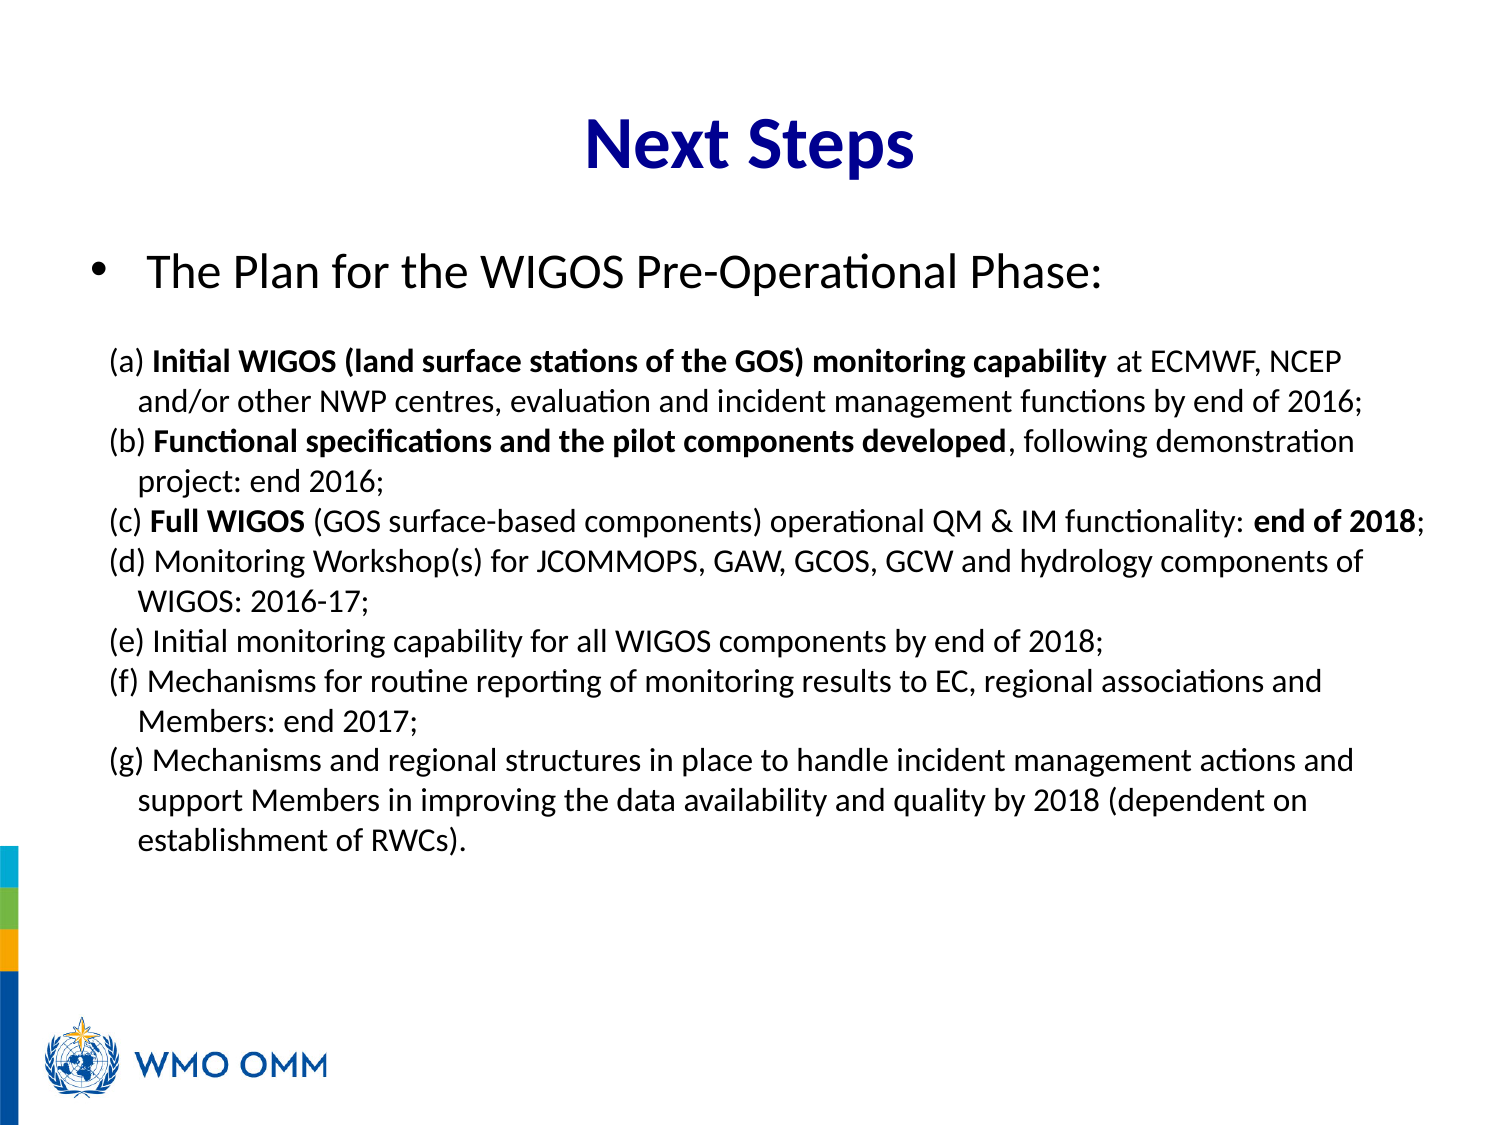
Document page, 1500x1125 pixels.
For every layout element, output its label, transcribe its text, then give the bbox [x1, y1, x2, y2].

list The Plan for the WIGOS Pre-Operational Phase: (a) Initial WIGOS (land surface stations of the GOS) monitoring capability at ECMWF, NCEP and/or other NWP centres, evaluation and incident management functions by end of 2016; (b) Functional specifications and the pilot components developed, following demonstration project: end 2016; (c) Full WIGOS (GOS surface-based components) operational QM & IM functionality: end of 2018; (d) Monitoring Workshop(s) for JCOMMOPS, GAW, GCOS, GCW and hydrology components of WIGOS: 2016-17; (e) Initial monitoring capability for all WIGOS components by end of 2018; (f) Mechanisms for routine reporting of monitoring results to EC, regional associations and Members: end 2017; (g) Mechanisms and regional structures in place to handle incident management actions and support Members in improving the data availability and quality by 2018 (dependent on establishment of RWCs). [75, 231, 1449, 1004]
title Next Steps [75, 45, 1425, 231]
picture [0, 845, 327, 1125]
